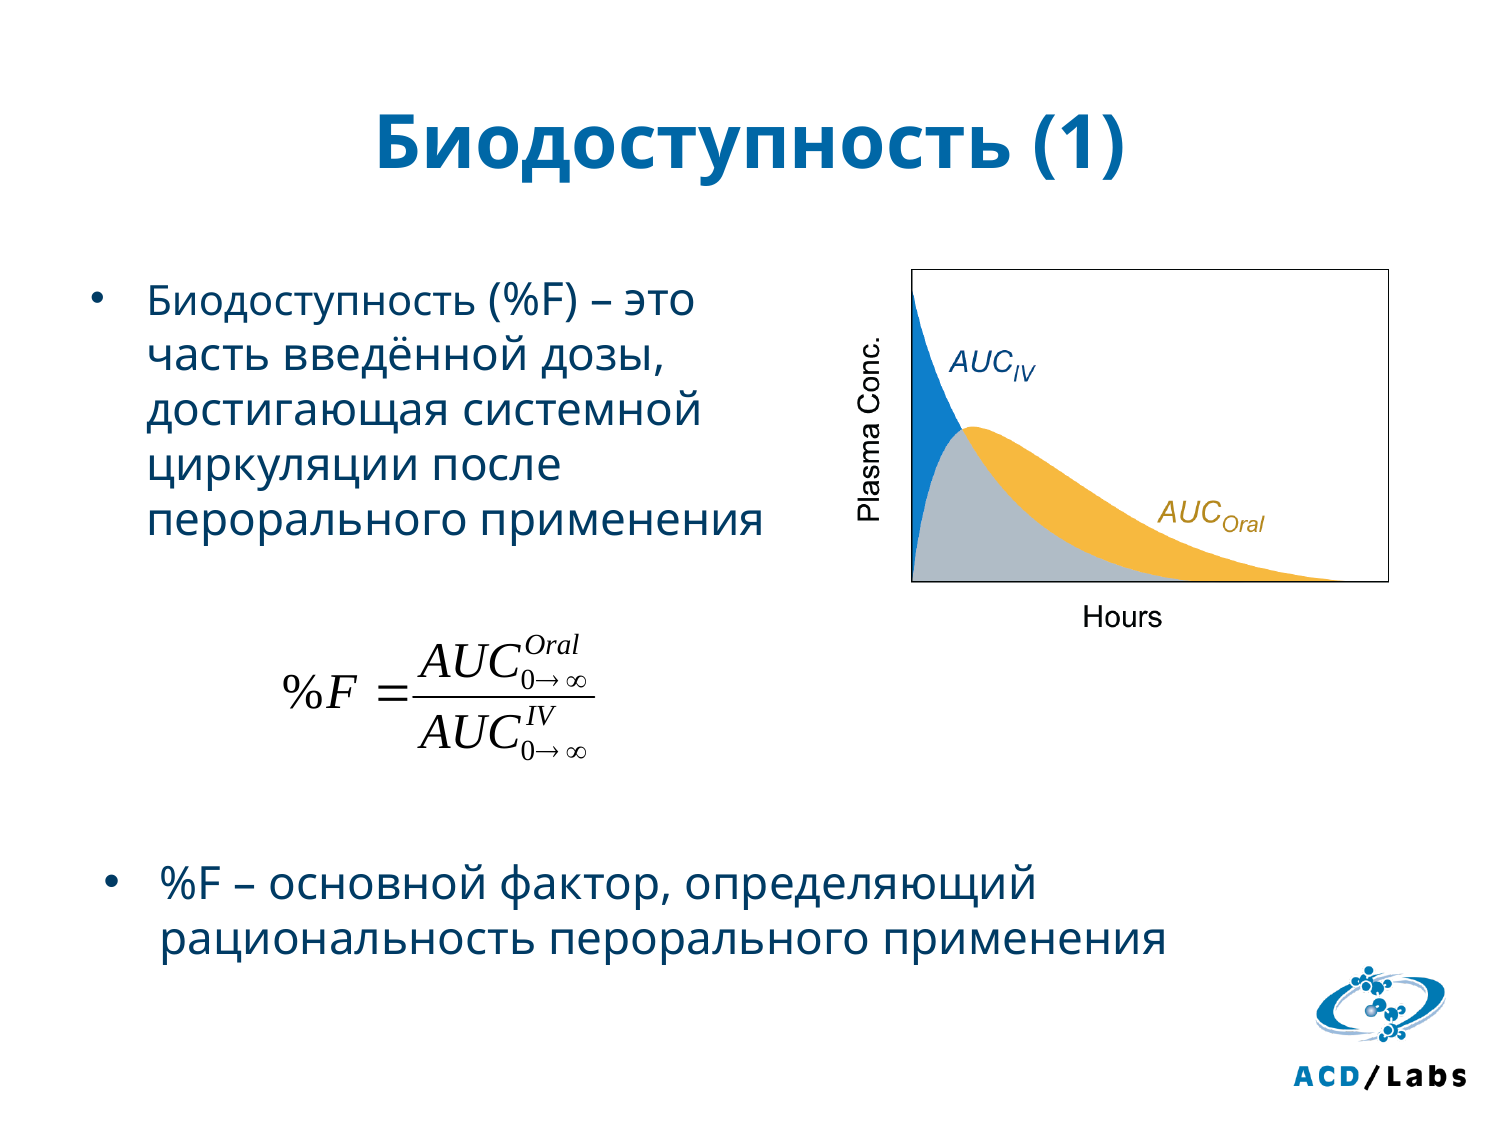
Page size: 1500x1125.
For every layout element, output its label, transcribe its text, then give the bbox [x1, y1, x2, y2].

text_box %F – основной фактор, определяющий рациональность перорального применения [88, 845, 1317, 976]
picture [1293, 964, 1471, 1101]
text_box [274, 621, 605, 772]
picture [837, 248, 1405, 646]
title Биодоступность (1) [74, 44, 1426, 233]
list Биодоступность (%F) – это часть введённой дозы, достигающая системной циркуляции после перорального применения [74, 262, 832, 563]
